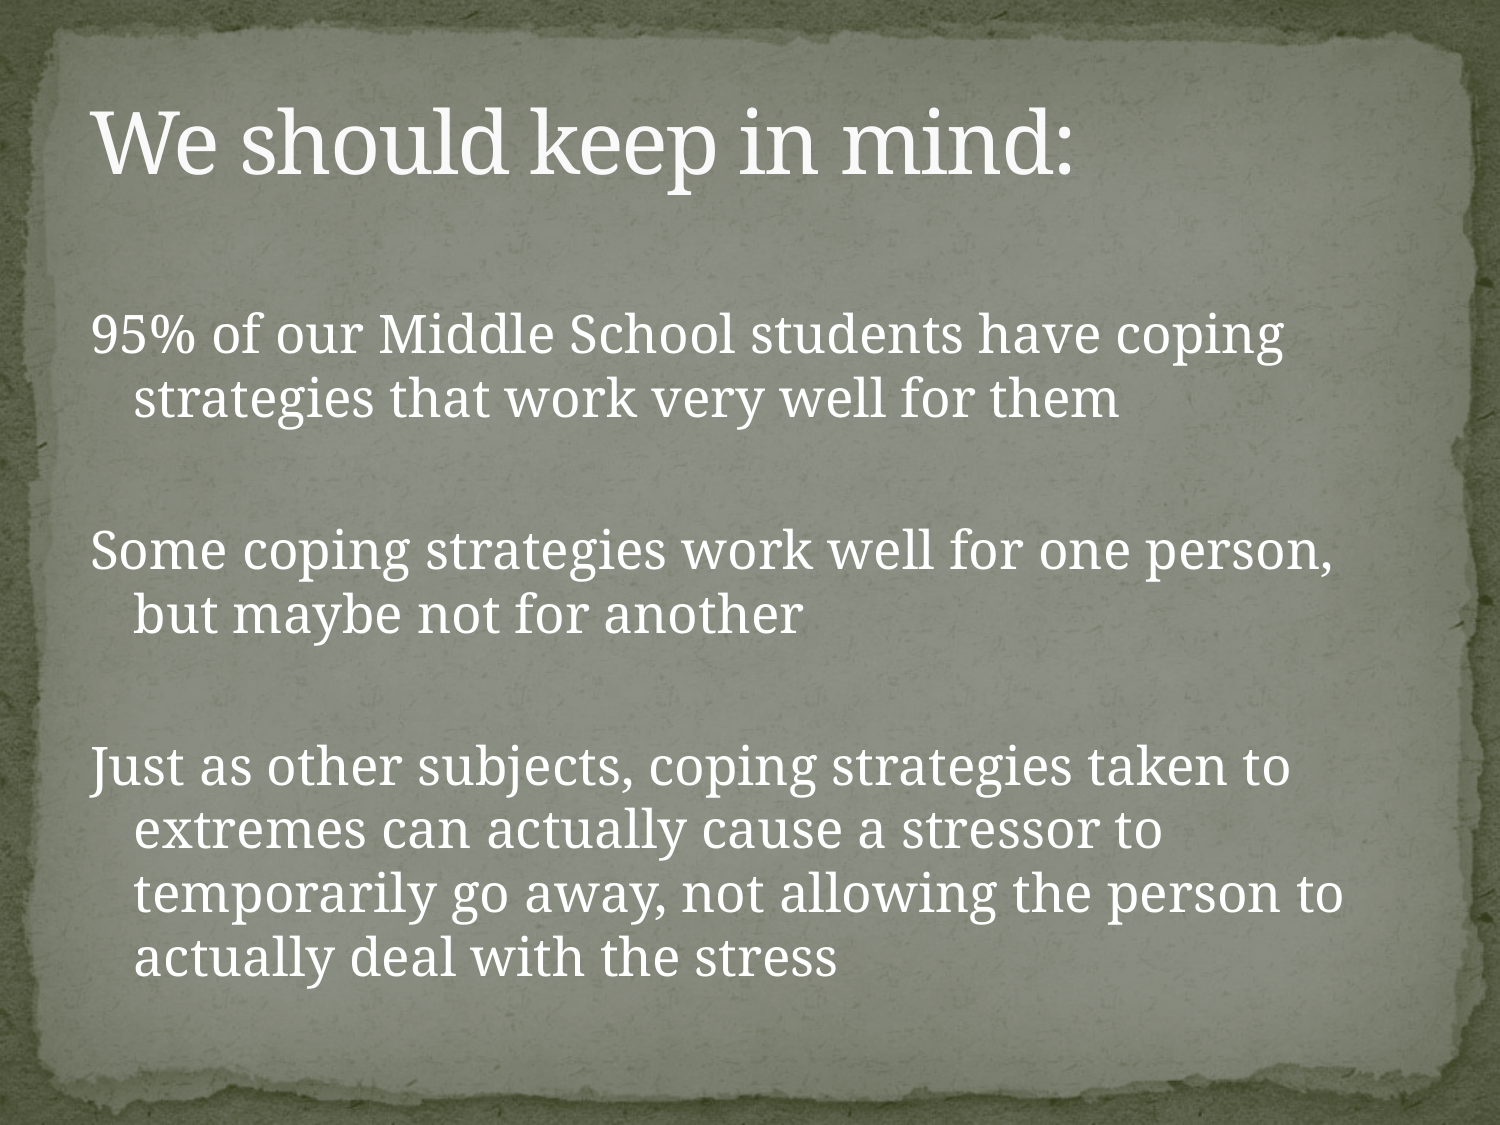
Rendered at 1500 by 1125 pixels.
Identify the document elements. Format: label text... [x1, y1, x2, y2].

title We should keep in mind: [74, 24, 1425, 200]
list 95% of our Middle School students have coping strategies that work very well for them Some coping strategies work well for one person, but maybe not for another Just as other subjects, coping strategies taken to extremes can actually cause a stressor to temporarily go away, not allowing the person to actually deal with the stress [74, 292, 1426, 1001]
